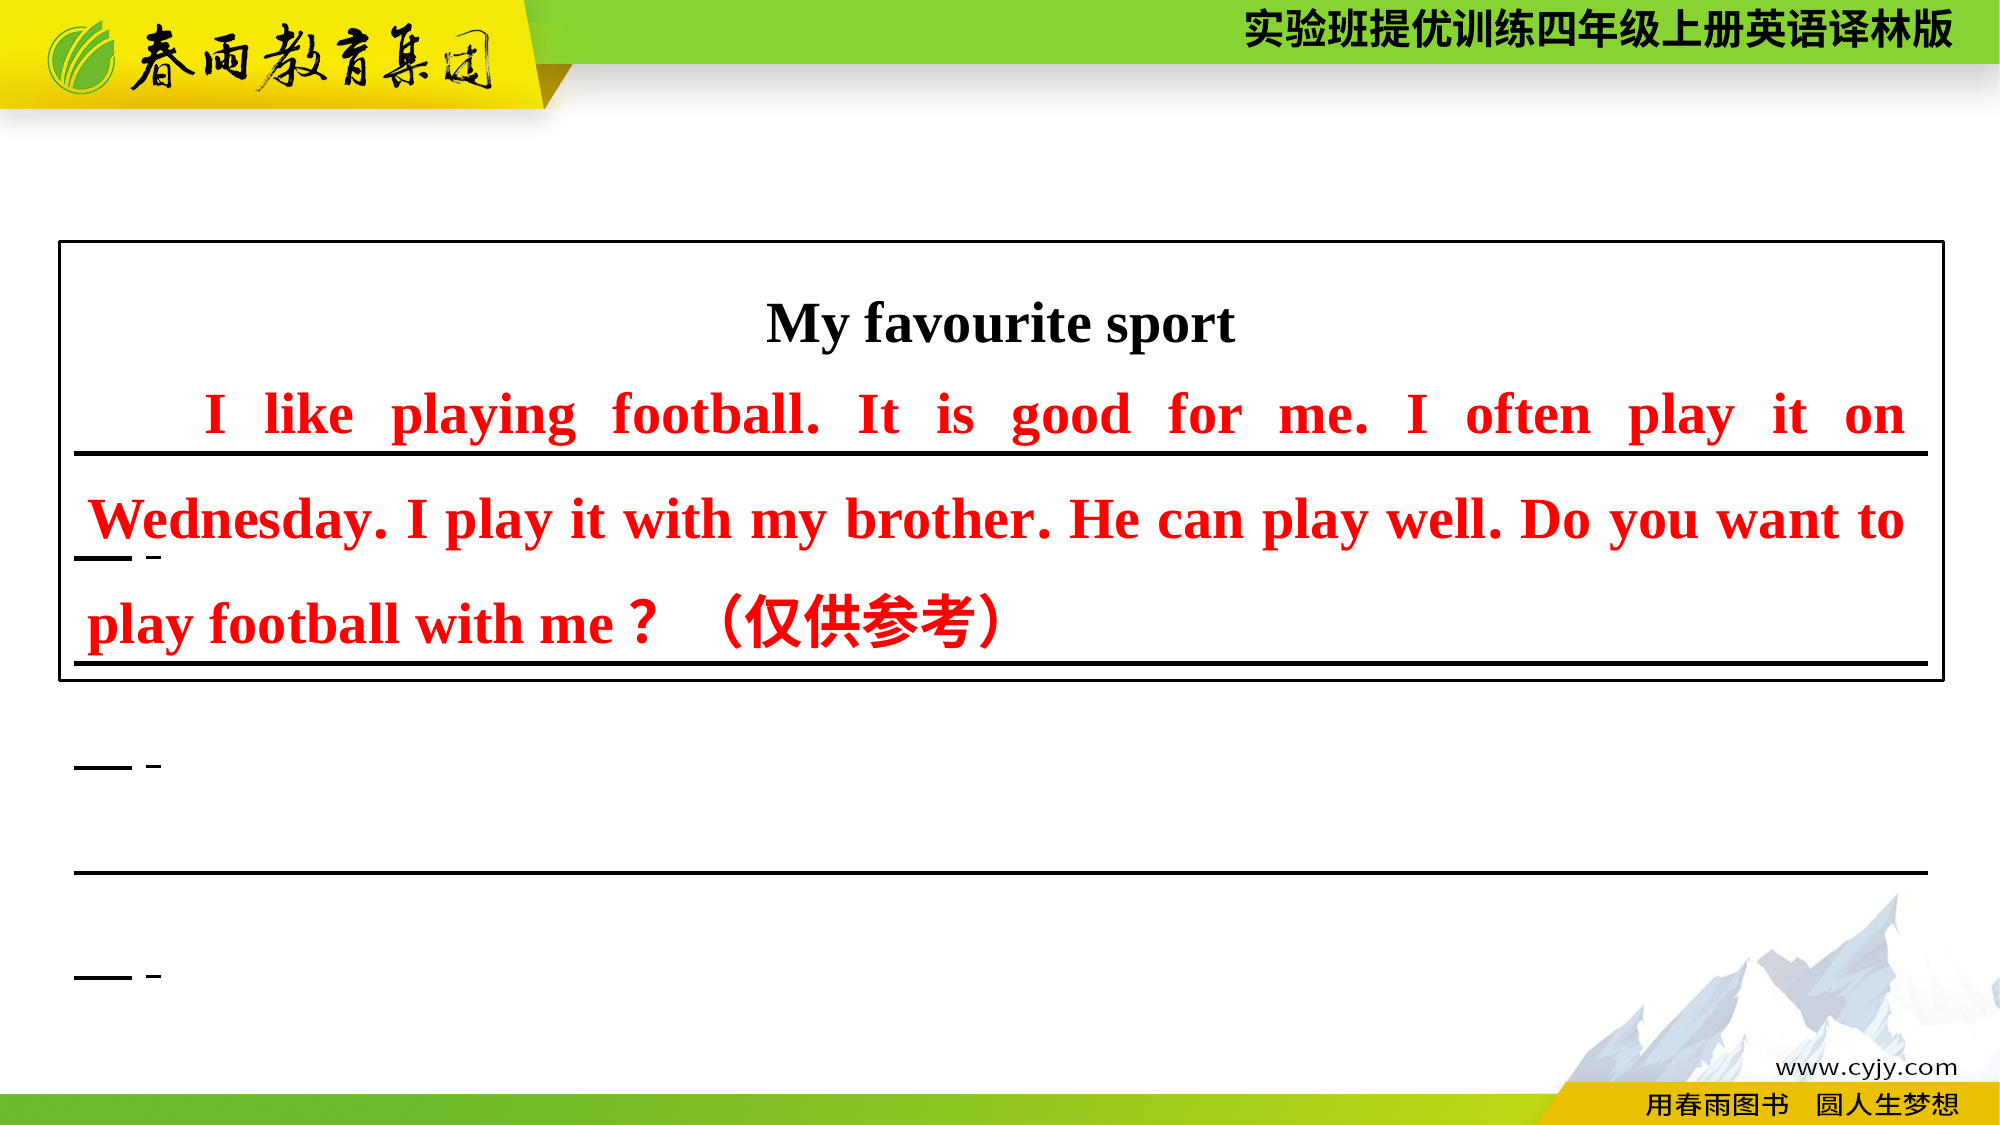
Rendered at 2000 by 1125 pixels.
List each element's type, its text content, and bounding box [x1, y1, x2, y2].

list My favourite sport . . . [59, 241, 1944, 681]
text_box I like playing football. It is good for me. I often play it on Wednesday. I play it with my brother. He can play well. Do you want to play football with me？（仅供参考） [72, 333, 1922, 663]
picture [0, 0, 2000, 1125]
